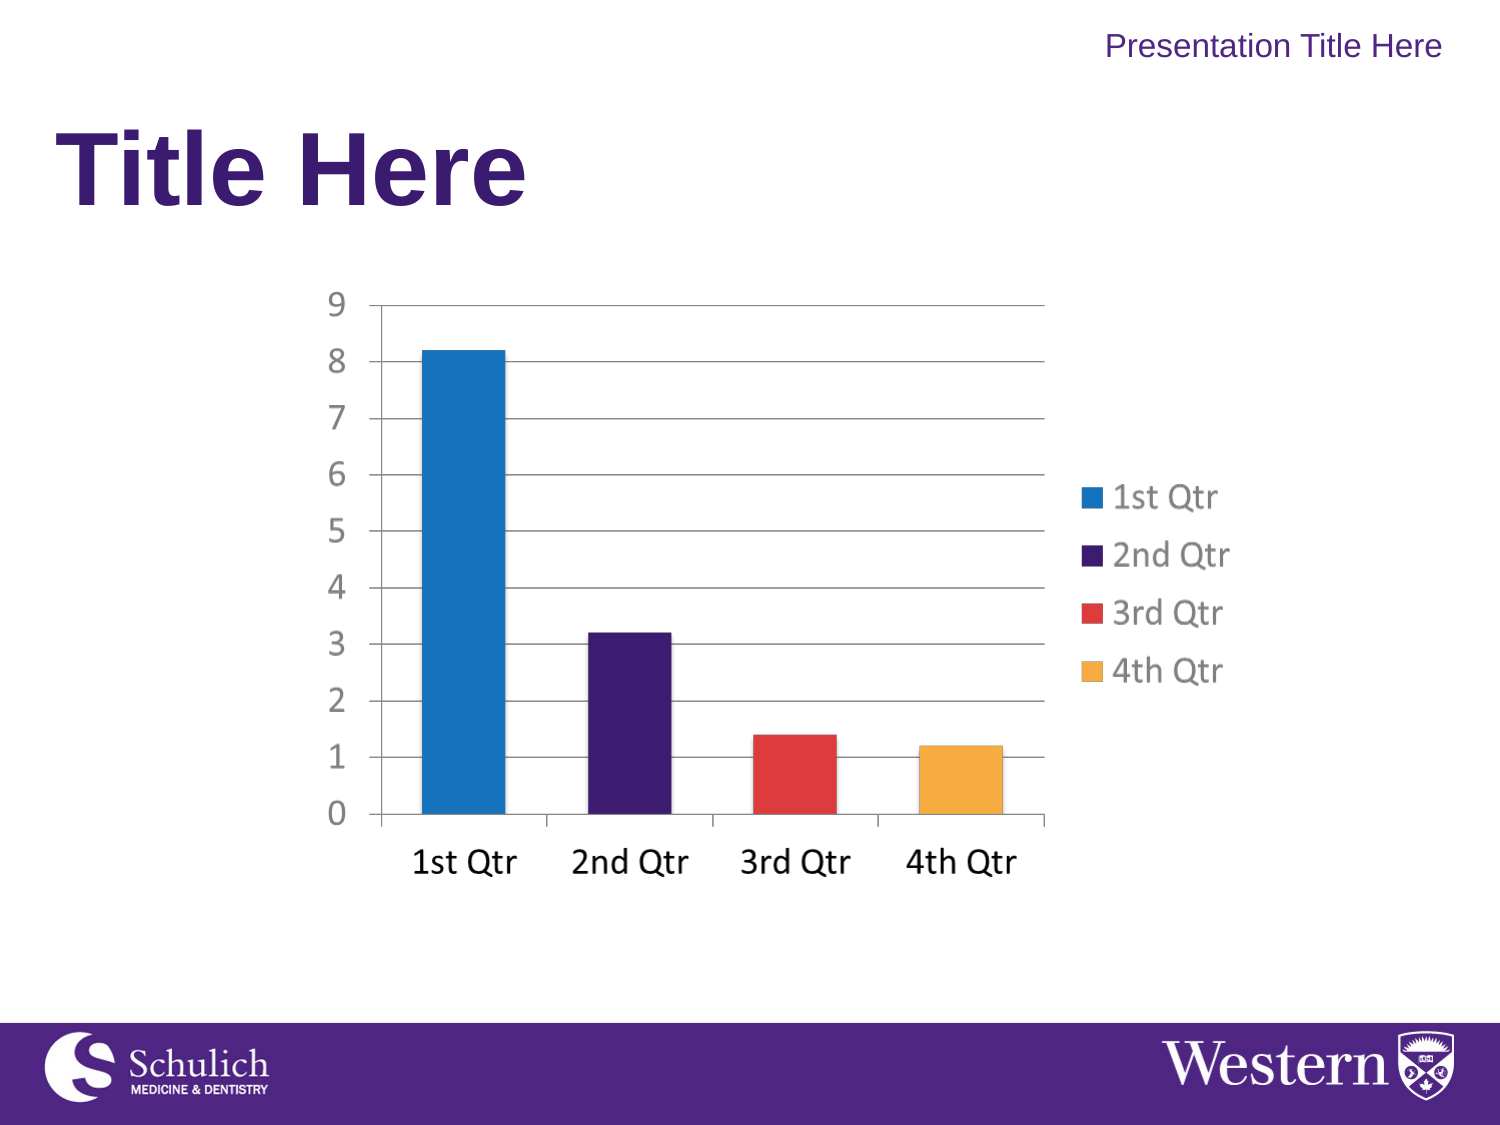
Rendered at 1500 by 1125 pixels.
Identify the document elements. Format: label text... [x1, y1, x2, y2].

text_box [304, 262, 1259, 905]
text_box Presentation Title Here [935, 17, 1459, 72]
picture [0, 0, 1500, 1125]
text_box Title Here [40, 94, 1354, 454]
